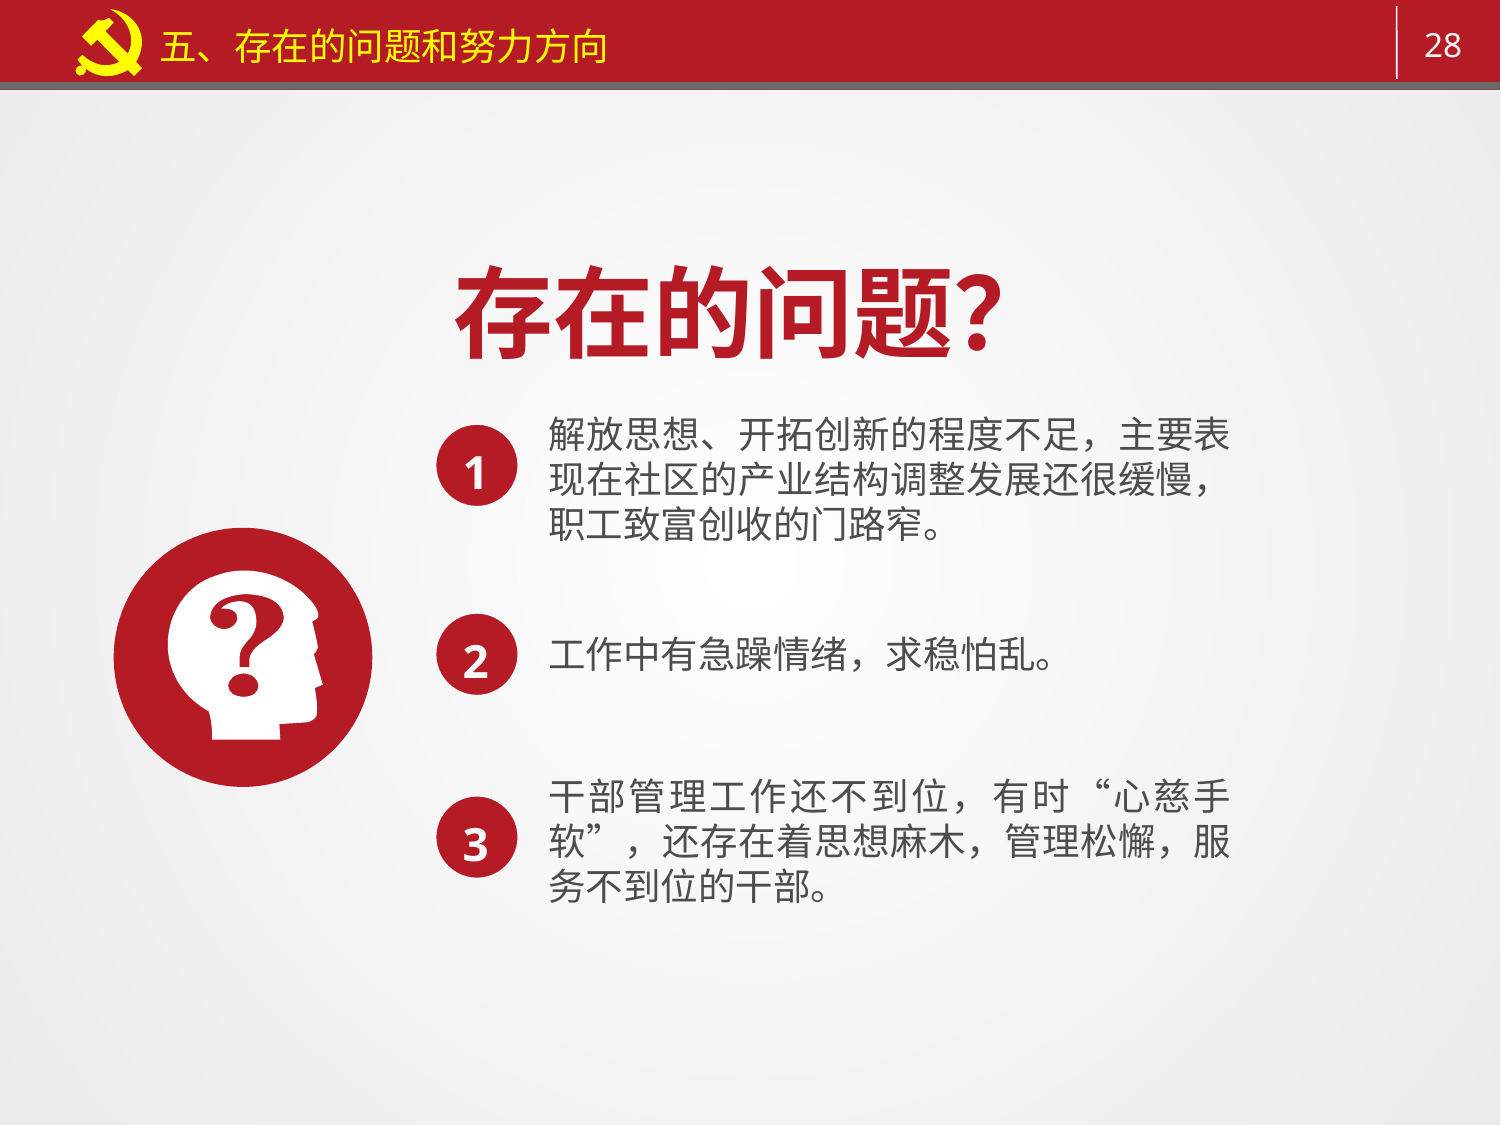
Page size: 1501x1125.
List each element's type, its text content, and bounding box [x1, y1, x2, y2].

text_box 3 [435, 795, 519, 879]
picture [0, 0, 1501, 1125]
text_box [75, 9, 143, 77]
text_box 工作中有急躁情绪，求稳怕乱。 [533, 623, 1247, 684]
text_box 1 [435, 424, 519, 507]
text_box 解放思想、开拓创新的程度不足，主要表现在社区的产业结构调整发展还很缓慢，职工致富创收的门路窄。 [533, 403, 1247, 554]
text_box 存在的问题？ [438, 243, 1069, 379]
text_box 干部管理工作还不到位，有时“心慈手软”，还存在着思想麻木，管理松懈，服务不到位的干部。 [533, 765, 1247, 916]
text_box 五、存在的问题和努力方向 [144, 16, 715, 76]
text_box 2 [435, 612, 519, 696]
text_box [113, 527, 373, 788]
